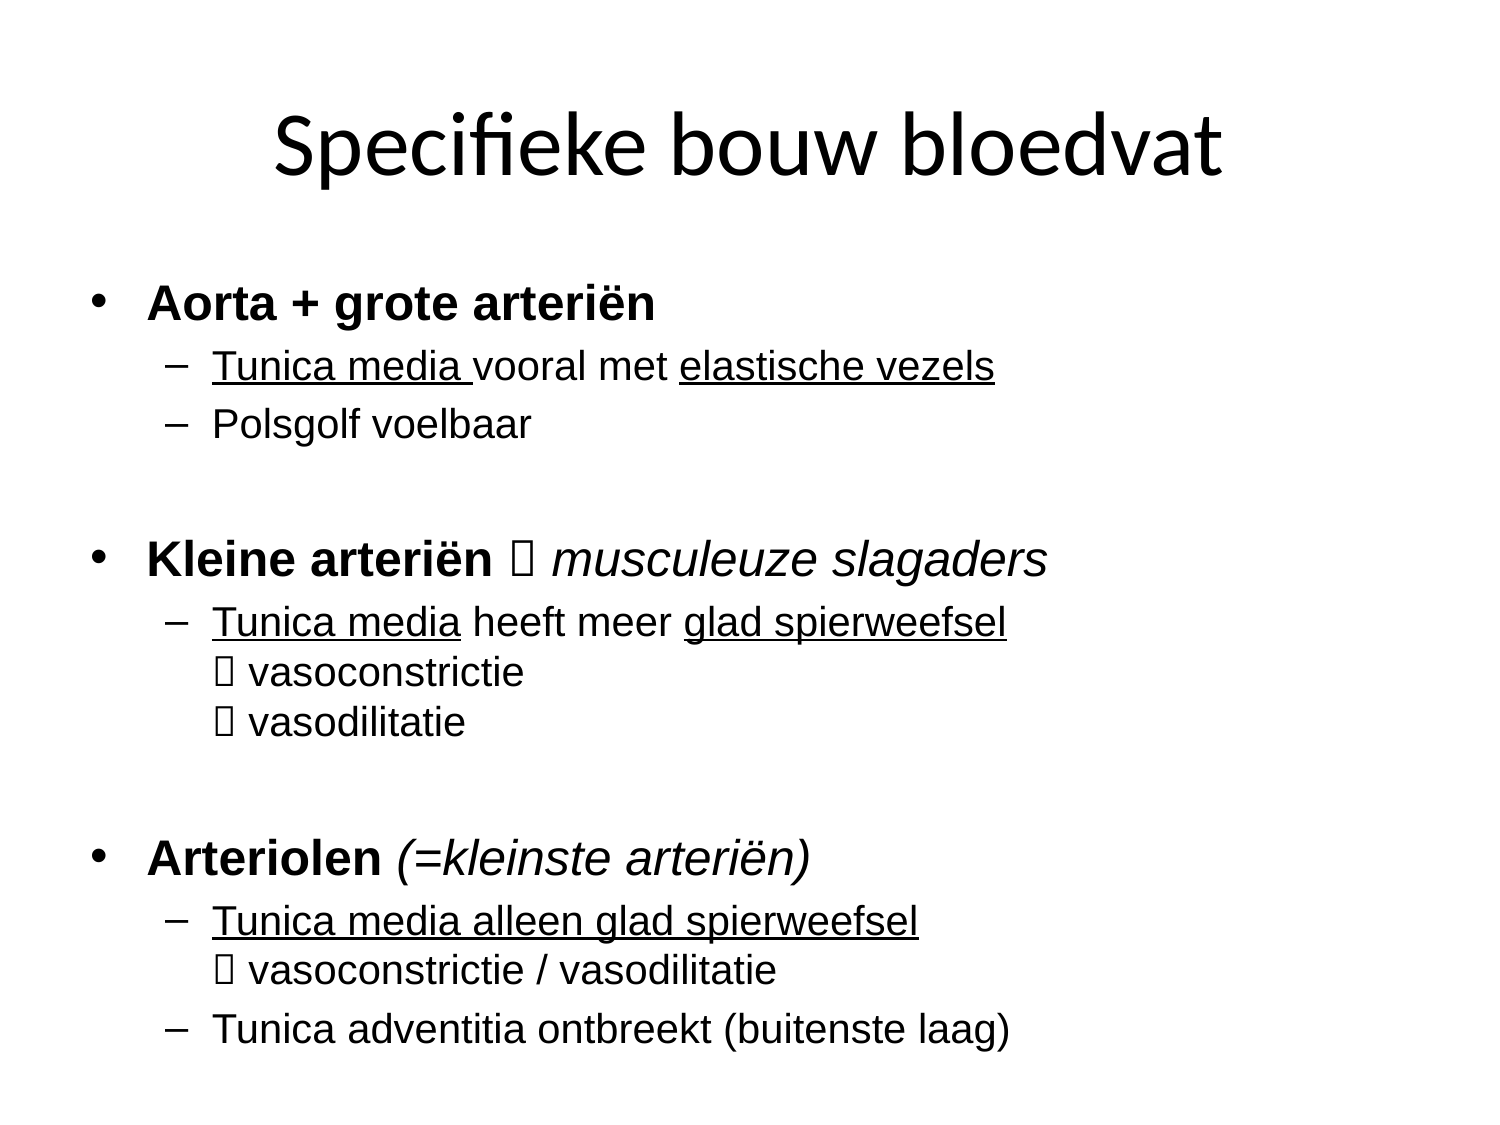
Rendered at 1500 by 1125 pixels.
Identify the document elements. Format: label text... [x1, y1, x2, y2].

title Specifieke bouw bloedvat [74, 44, 1426, 233]
list Aorta + grote arteriën Tunica media vooral met elastische vezels Polsgolf voelbaar Kleine arteriën  musculeuze slagaders Tunica media heeft meer glad spierweefsel  vasoconstrictie  vasodilitatie Arteriolen (=kleinste arteriën) Tunica media alleen glad spierweefsel  vasoconstrictie / vasodilitatie Tunica adventitia ontbreekt (buitenste laag) [74, 262, 1426, 1006]
